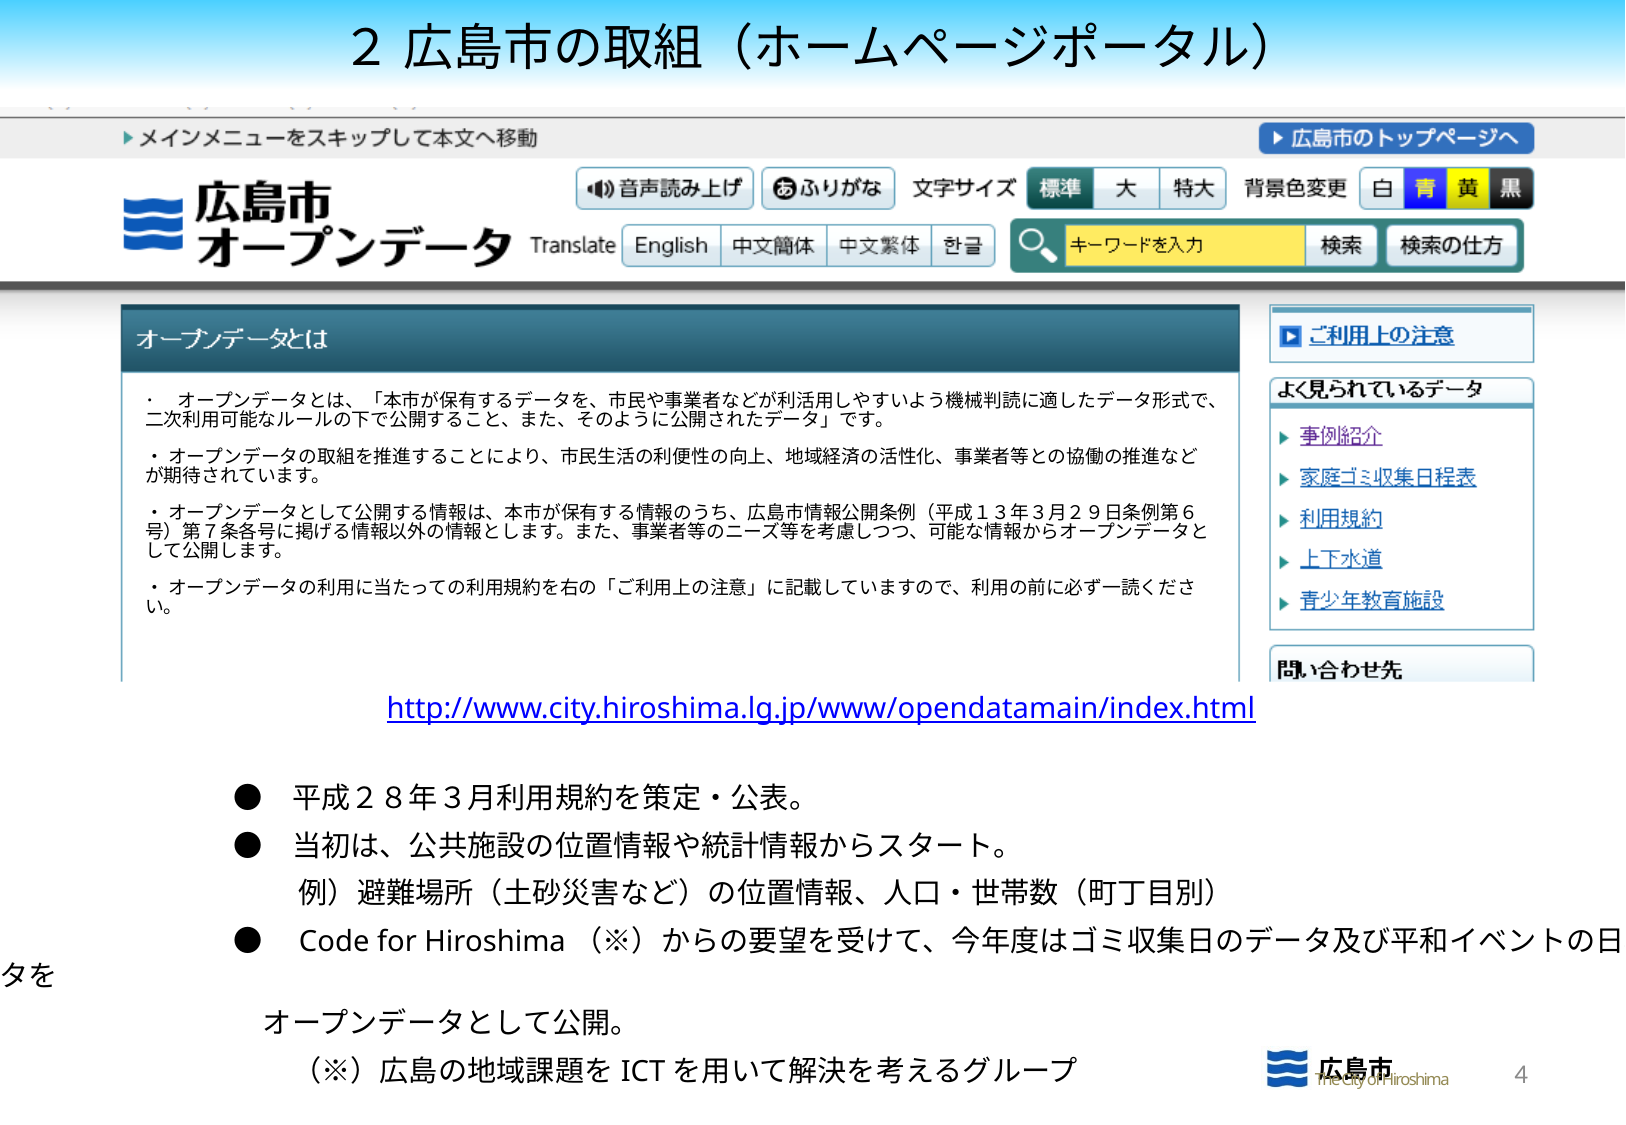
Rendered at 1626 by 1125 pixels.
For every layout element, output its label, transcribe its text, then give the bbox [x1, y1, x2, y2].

picture [0, 106, 1625, 1125]
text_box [1261, 1025, 1474, 1120]
text_box ２ 広島市の取組（ホームページポータル） [118, 7, 1507, 103]
